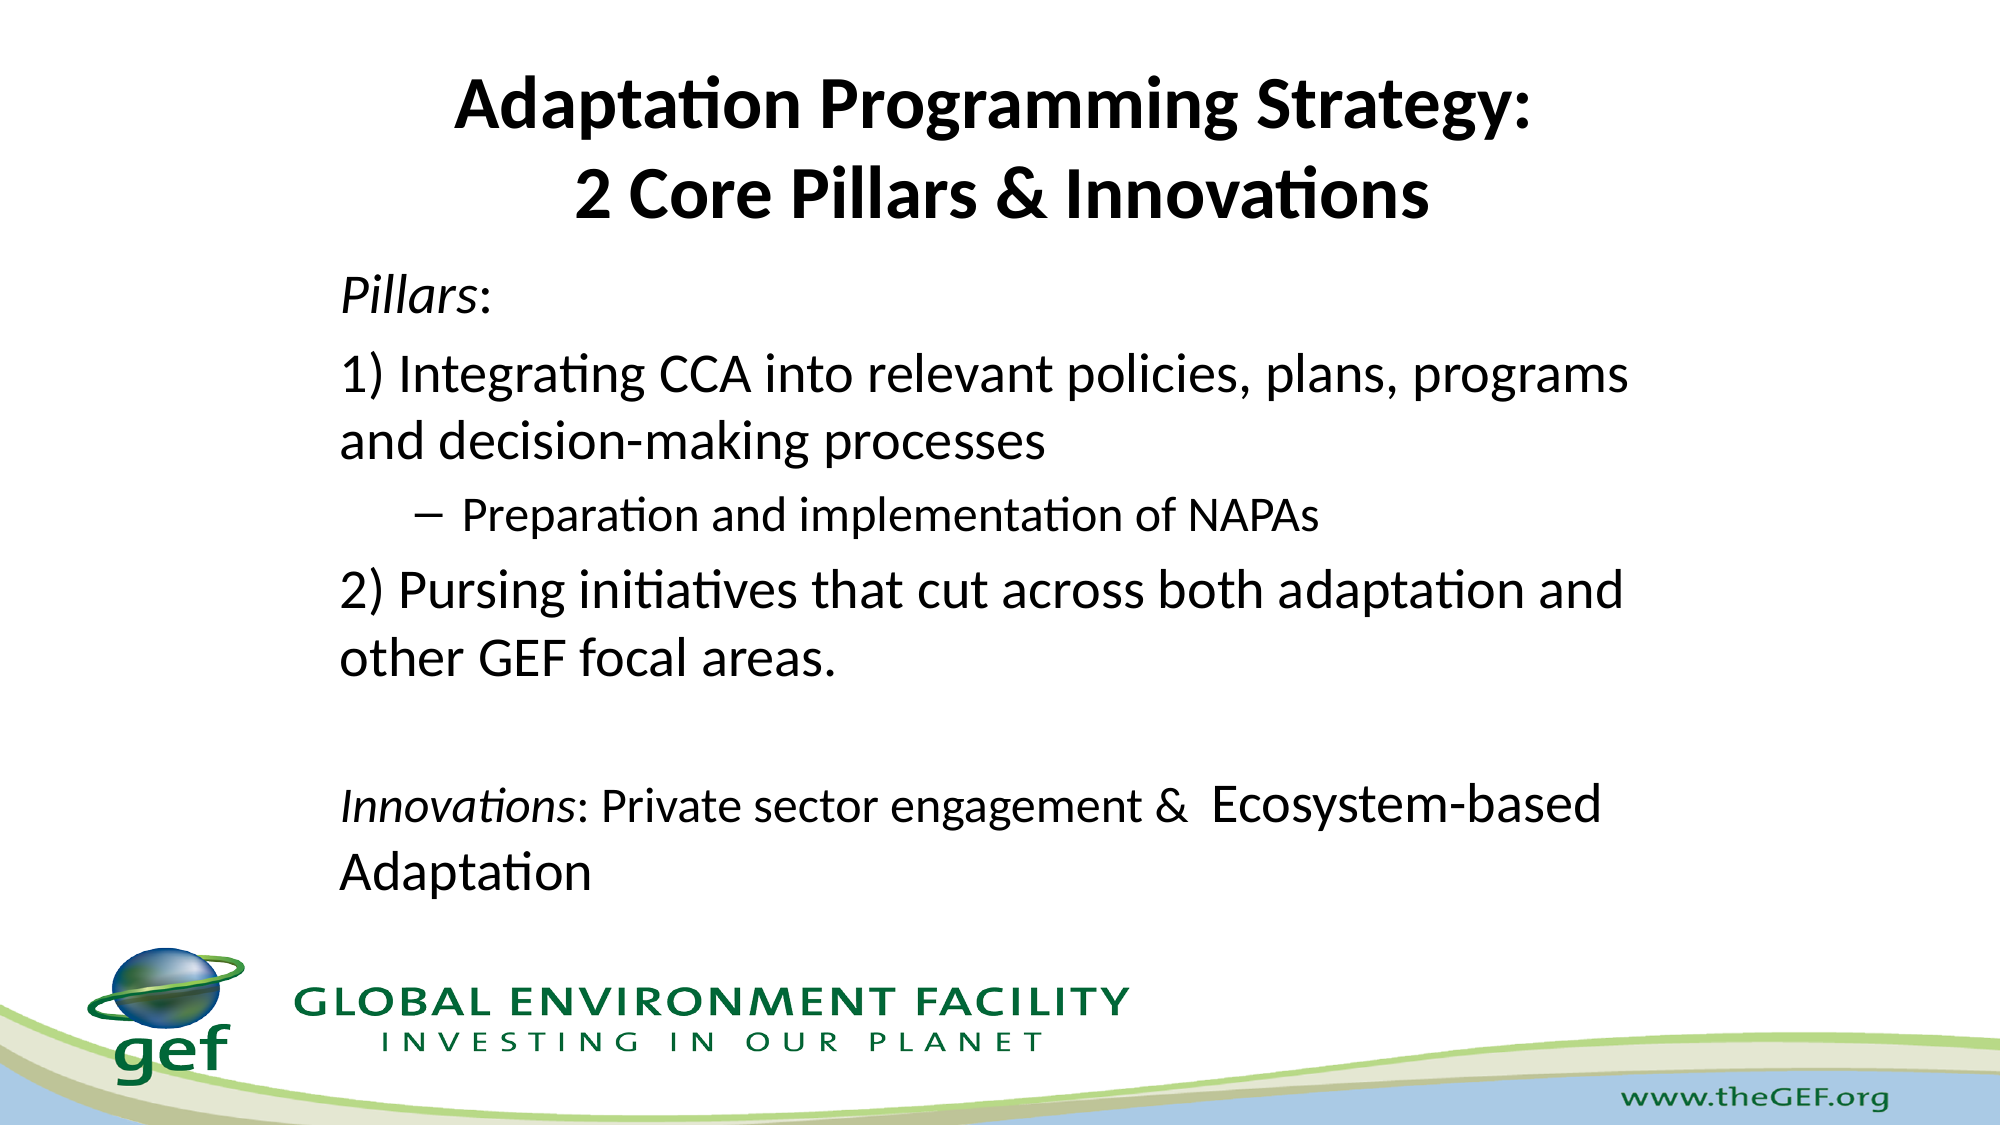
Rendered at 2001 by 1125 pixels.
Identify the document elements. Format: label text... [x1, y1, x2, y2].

title Adaptation Programming Strategy: 2 Core Pillars & Innovations [327, 49, 1679, 238]
picture [0, 920, 2000, 1125]
list Pillars: 1) Integrating CCA into relevant policies, plans, programs and decision-making processes Preparation and implementation of NAPAs 2) Pursing initiatives that cut across both adaptation and other GEF focal areas. Innovations: Private sector engagement & Ecosystem-based Adaptation [324, 249, 1676, 993]
